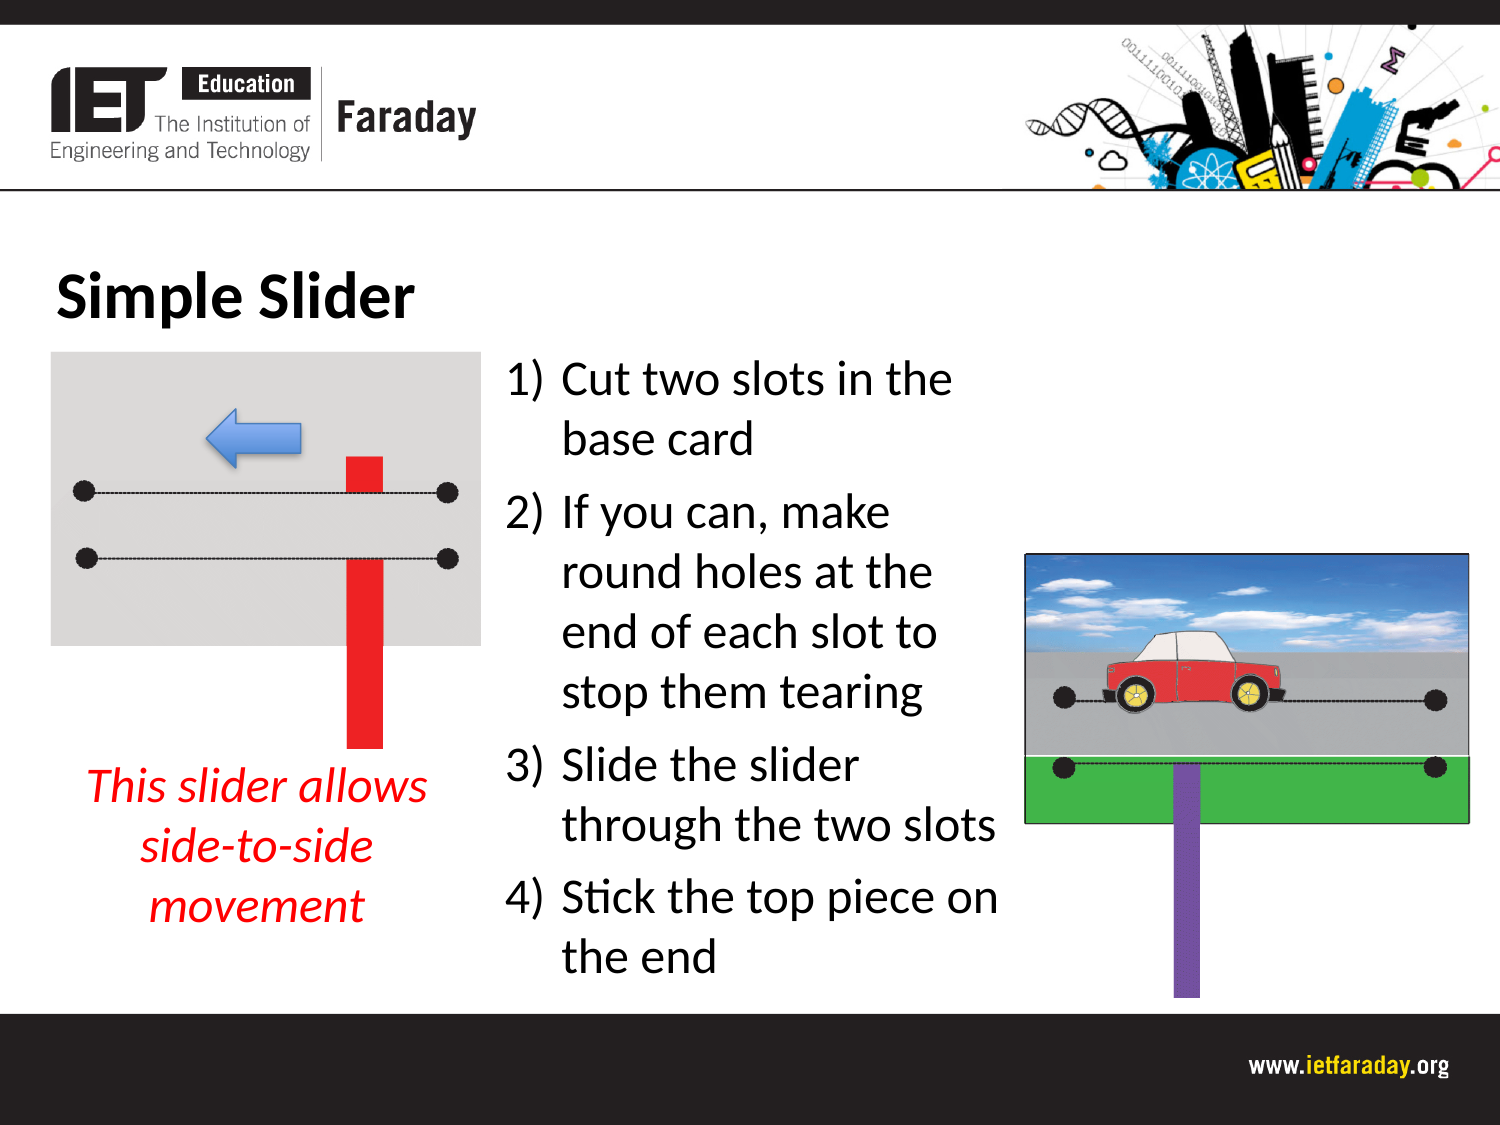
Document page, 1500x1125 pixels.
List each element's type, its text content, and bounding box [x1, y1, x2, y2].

picture [0, 0, 1500, 1125]
text_box This slider allows side-to-side movement [44, 771, 469, 940]
text_box Cut two slots in the base card If you can, make round holes at the end of each slot to stop them tearing Slide the slider through the two slots Stick the top piece on the end [490, 338, 1022, 991]
text_box Simple Slider [41, 244, 786, 338]
